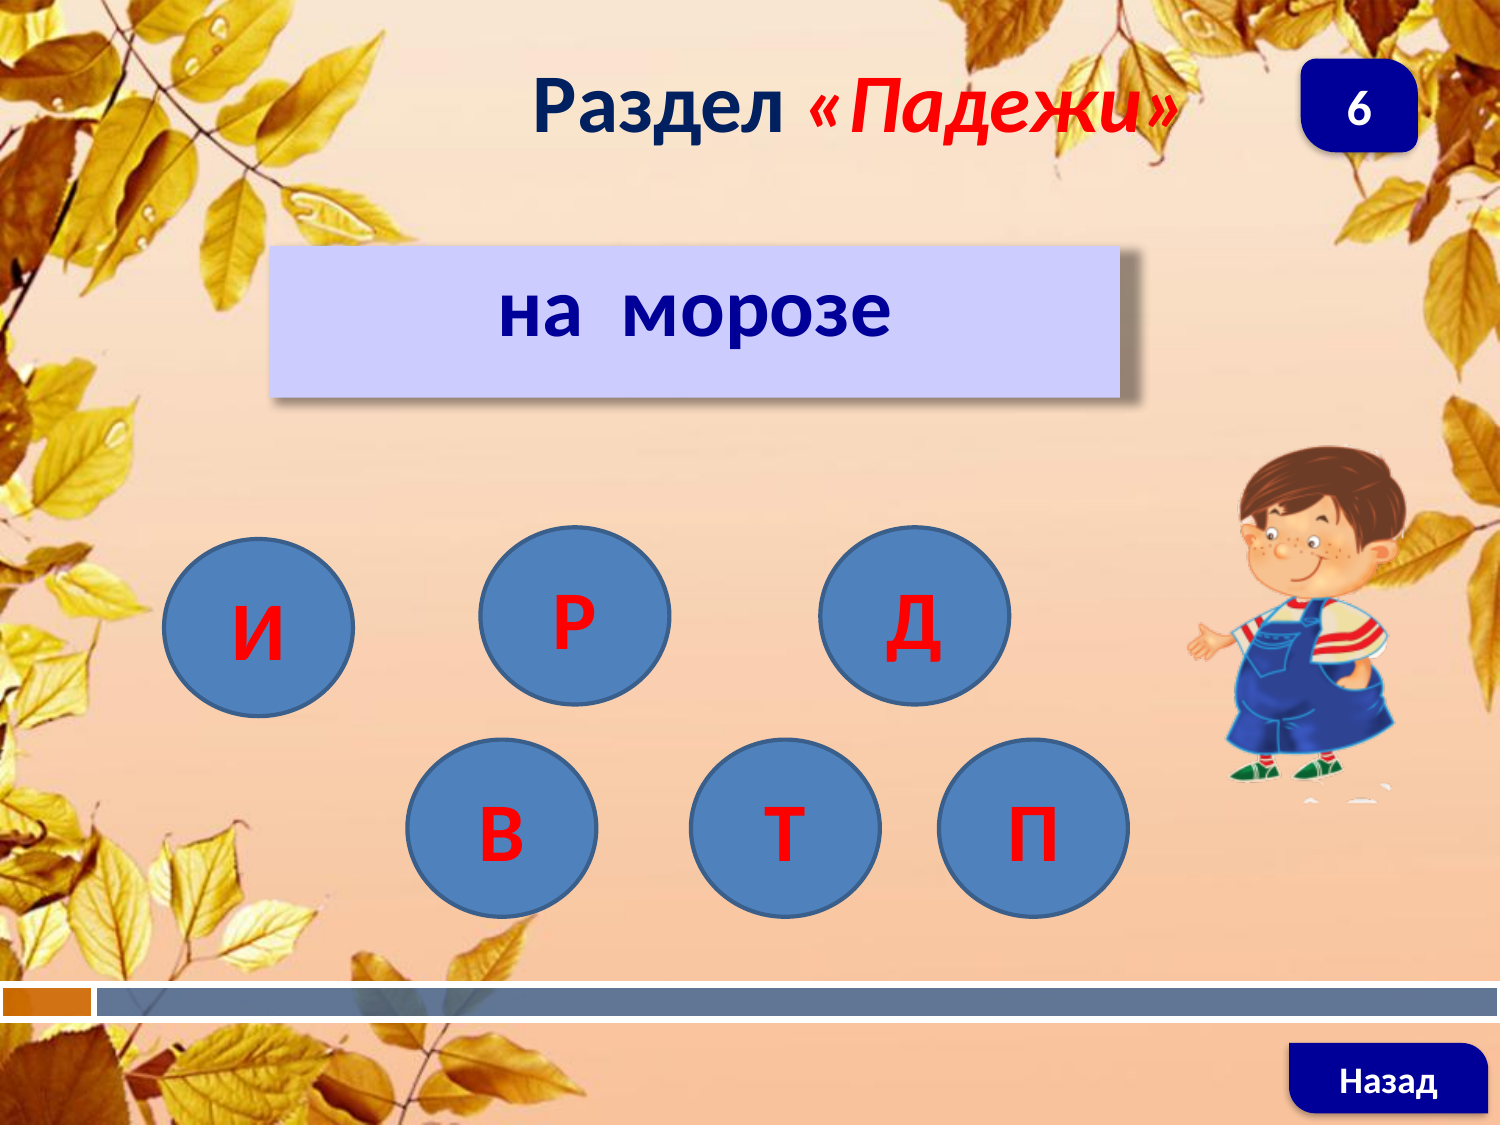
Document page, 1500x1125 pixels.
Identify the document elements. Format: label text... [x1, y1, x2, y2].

text_box Р [478, 525, 672, 707]
text_box Раздел «Падежи» [454, 46, 1266, 153]
text_box [0, 982, 92, 1022]
list на морозе [269, 245, 1121, 398]
text_box И [161, 536, 356, 719]
picture [0, 1022, 1500, 1125]
text_box Д [818, 525, 1012, 707]
text_box В [405, 737, 599, 919]
text_box П [936, 737, 1130, 919]
picture [0, 0, 1500, 982]
text_box [92, 982, 1500, 1022]
text_box Назад [1289, 1042, 1489, 1114]
text_box Т [688, 737, 882, 919]
text_box 6 [1300, 58, 1418, 153]
